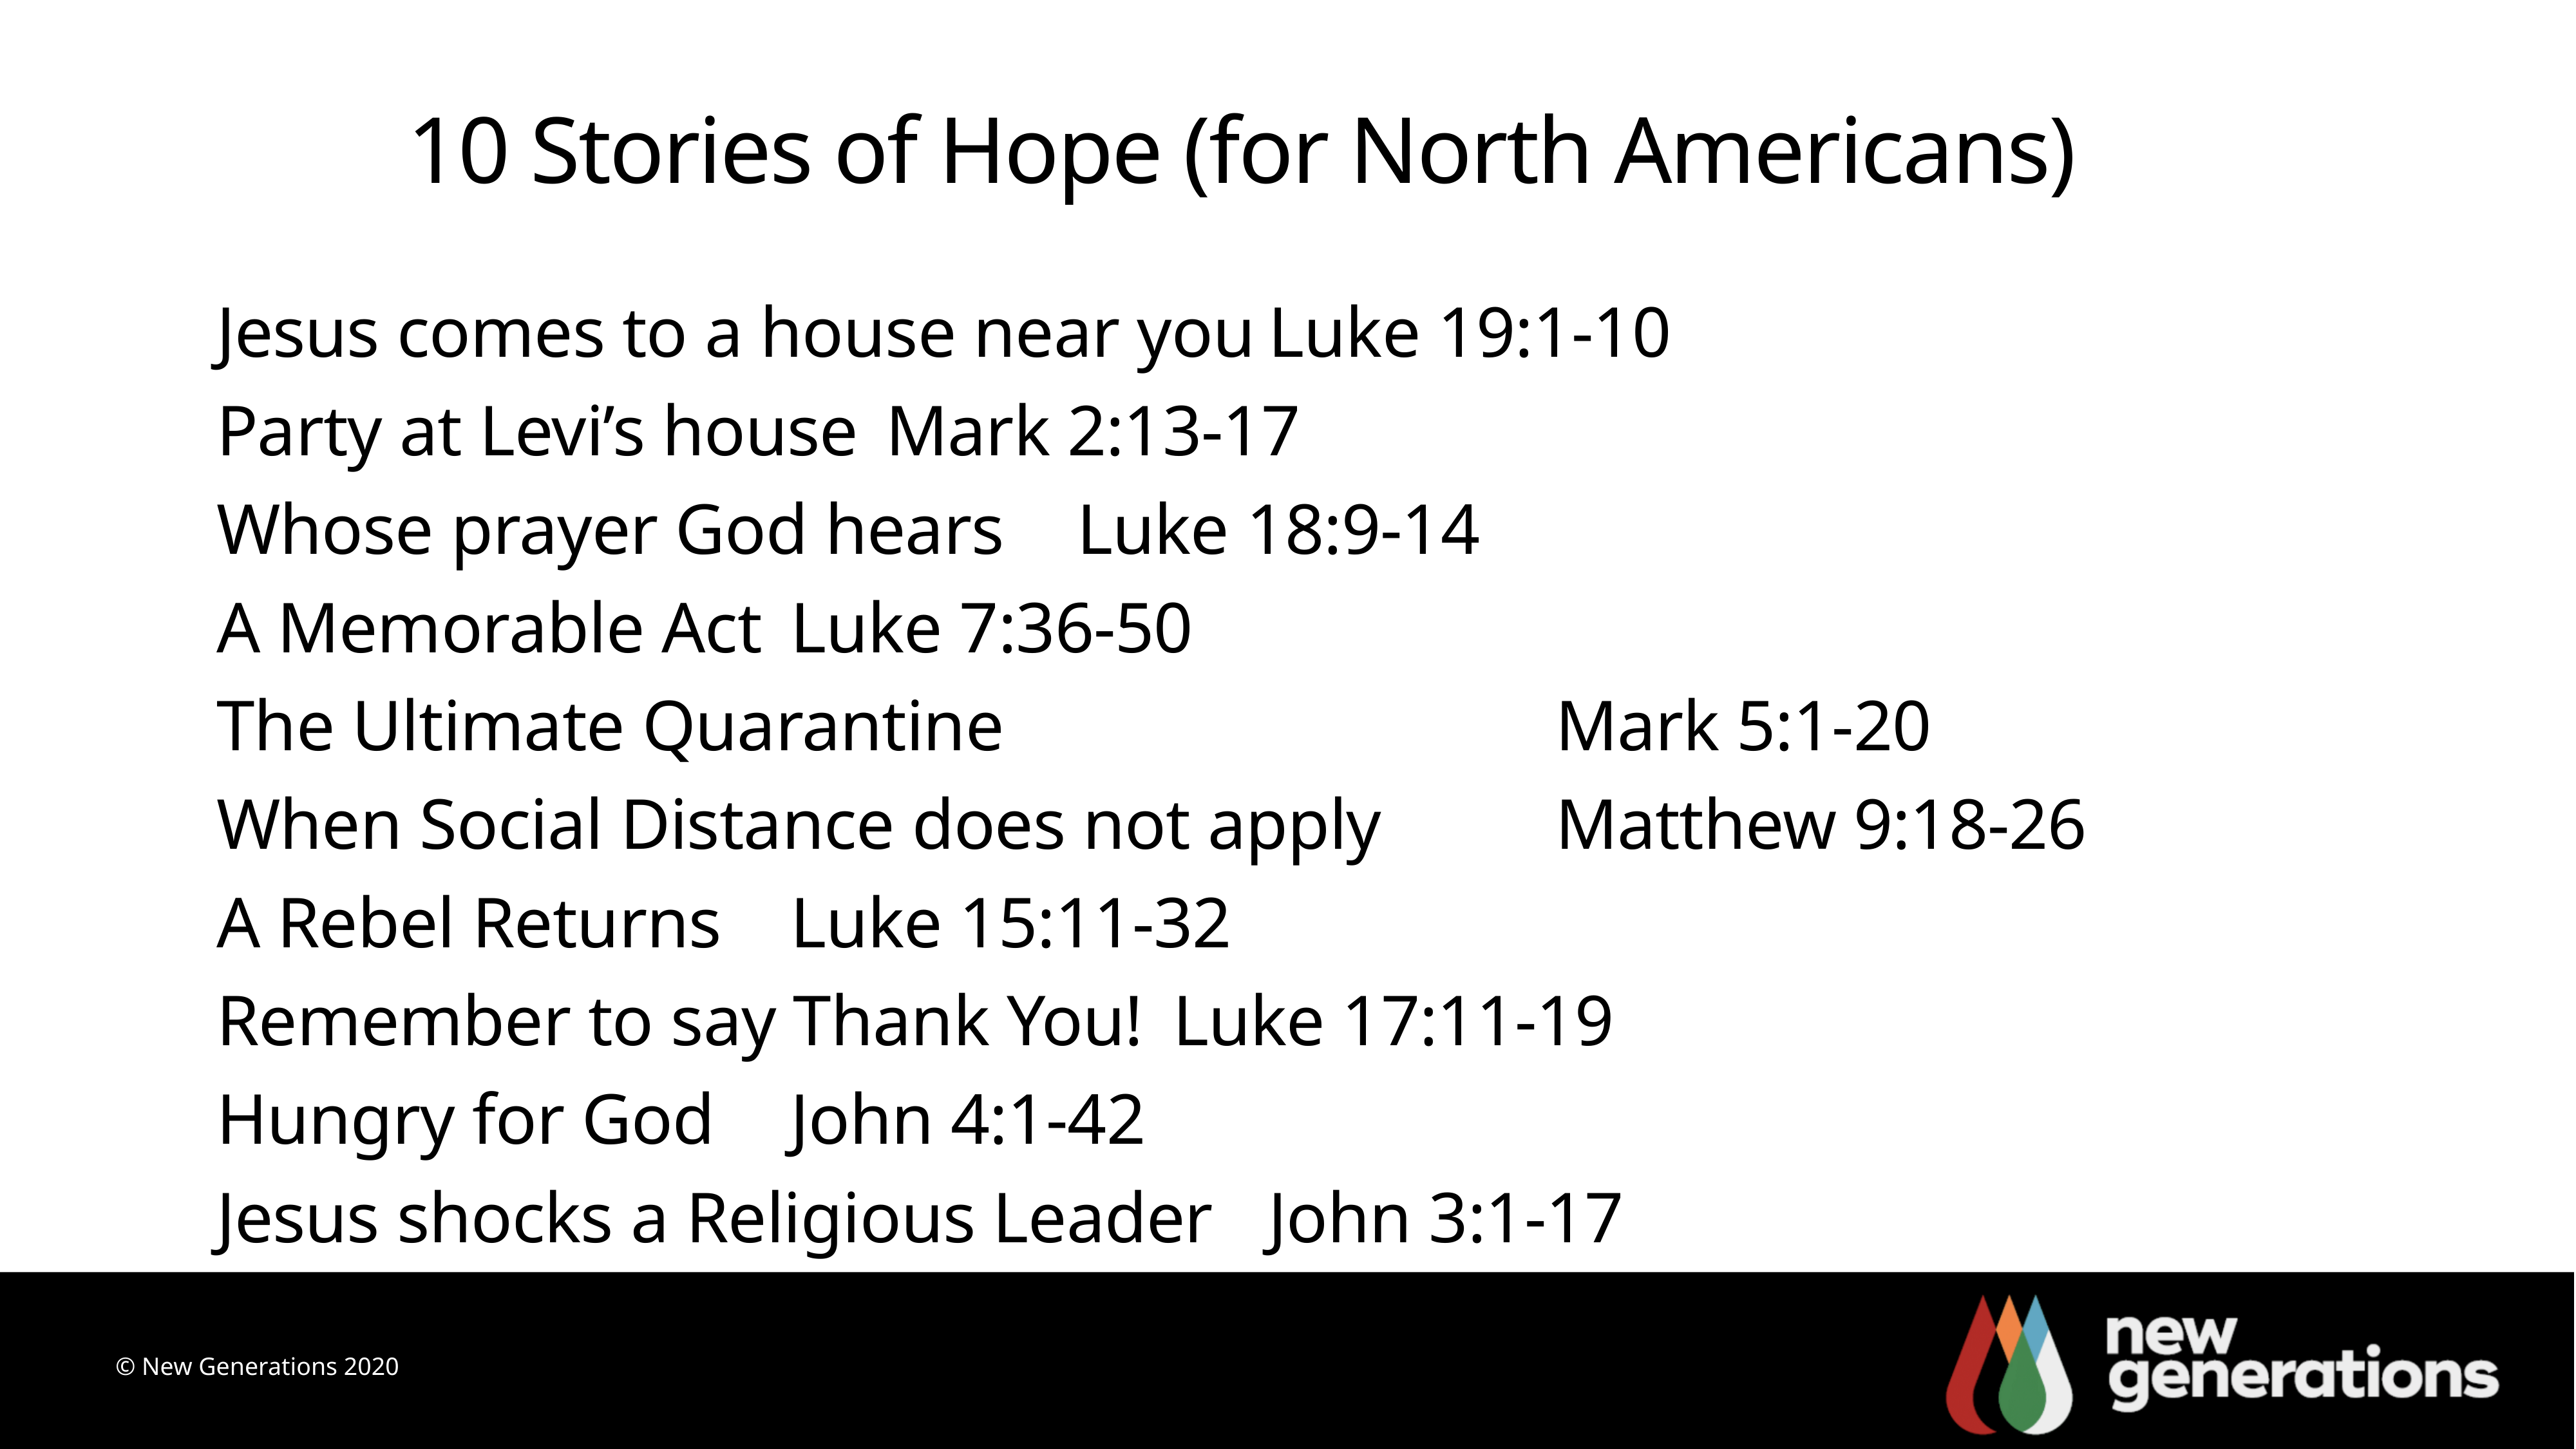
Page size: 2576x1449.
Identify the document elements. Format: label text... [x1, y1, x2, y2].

list Jesus comes to a house near you Luke 19:1-10 Party at Levi’s house Mark 2:13-17 Whose prayer God hears Luke 18:9-14 A Memorable Act Luke 7:36-50 The Ultimate Quarantine Mark 5:1-20 When Social Distance does not apply Matthew 9:18-26 A Rebel Returns Luke 15:11-32 Remember to say Thank You! Luke 17:11-19 Hungry for God John 4:1-42 Jesus shocks a Religious Leader John 3:1-17 [139, 290, 2503, 1272]
title 10 Stories of Hope (for North Americans) [399, 105, 2125, 257]
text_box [0, 1272, 2575, 1449]
